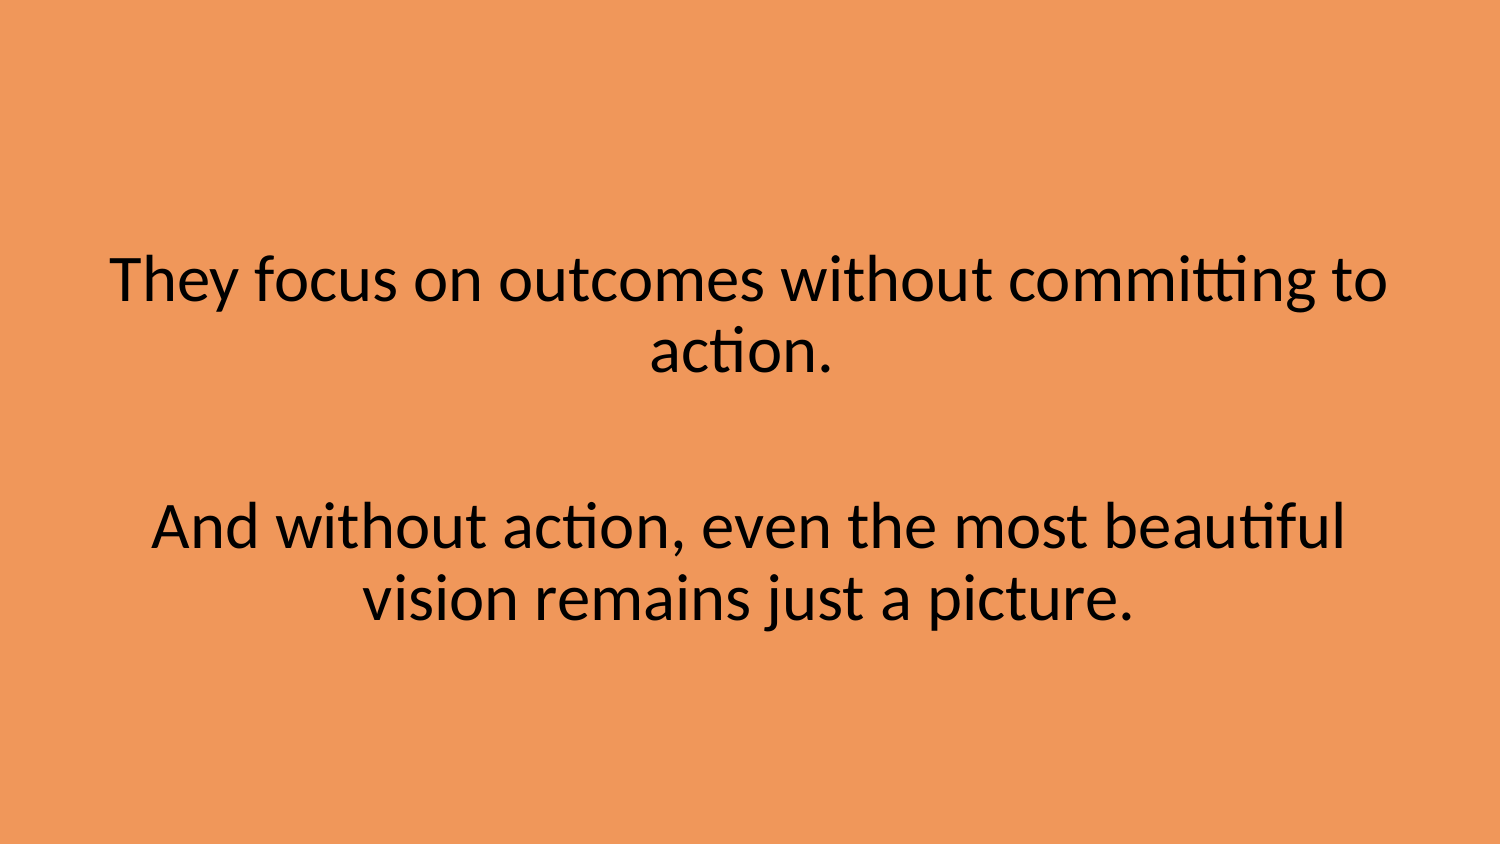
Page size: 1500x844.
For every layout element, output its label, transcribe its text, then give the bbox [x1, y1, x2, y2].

list They focus on outcomes without committing to action. And without action, even the most beautiful vision remains just a picture. [79, 235, 1420, 378]
